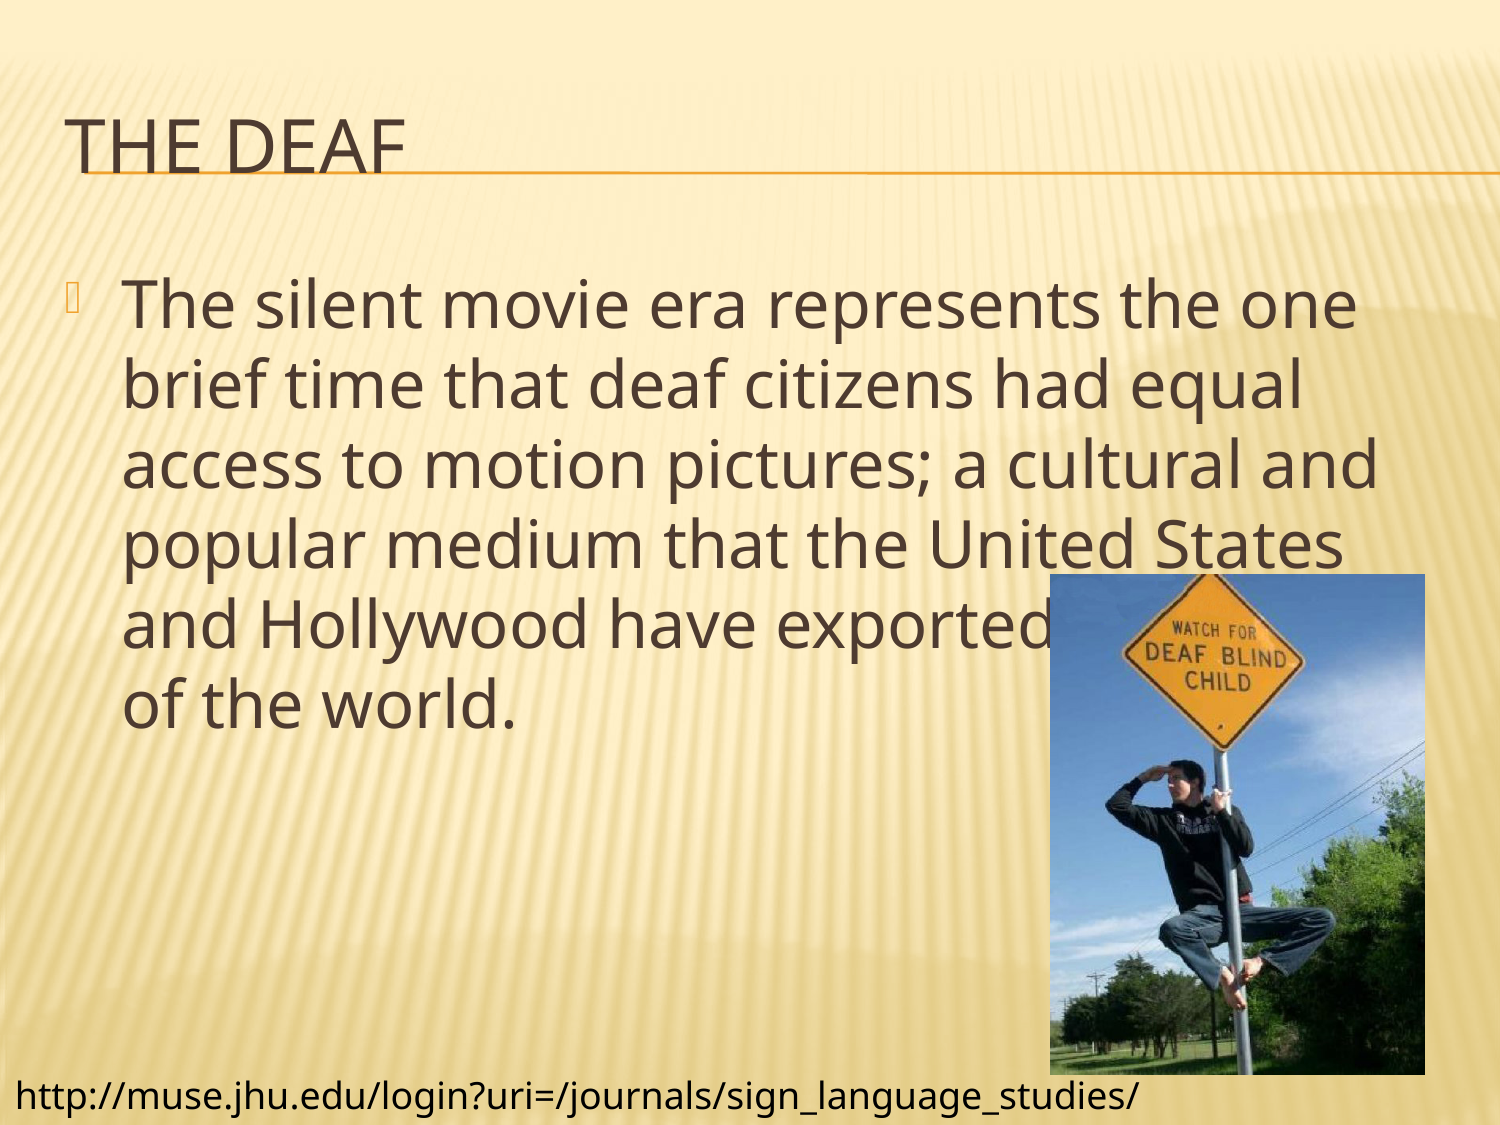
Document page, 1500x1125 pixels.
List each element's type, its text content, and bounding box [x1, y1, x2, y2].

title The Deaf [50, 75, 1475, 213]
list The silent movie era represents the one brief time that deaf citizens had equal access to motion pictures; a cultural and popular medium that the United States and Hollywood have exported to the rest of the world. [50, 254, 1475, 998]
text_box http://muse.jhu.edu/login?uri=/journals/sign_language_studies/v004/4.3schuchman.html [0, 1064, 1500, 1125]
picture [1049, 574, 1426, 1075]
